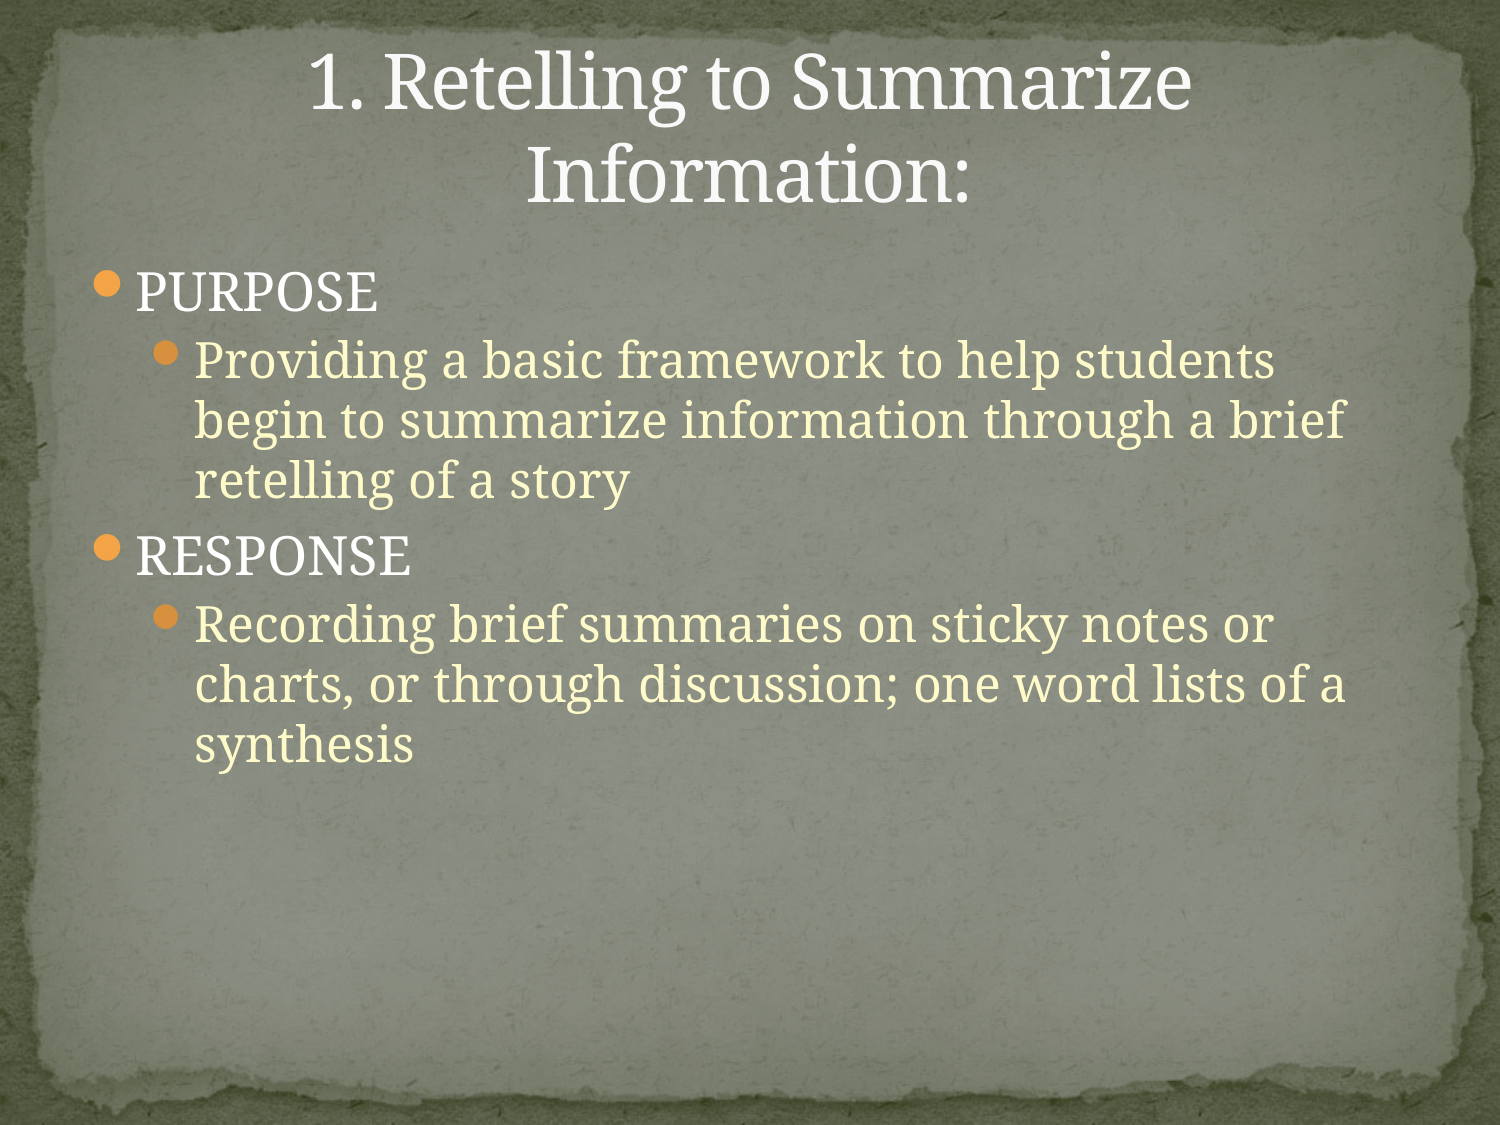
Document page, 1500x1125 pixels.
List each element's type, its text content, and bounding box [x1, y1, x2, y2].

title 1. Retelling to Summarize Information: [74, 24, 1425, 225]
list PURPOSE Providing a basic framework to help students begin to summarize information through a brief retelling of a story RESPONSE Recording brief summaries on sticky notes or charts, or through discussion; one word lists of a synthesis [75, 249, 1425, 1000]
